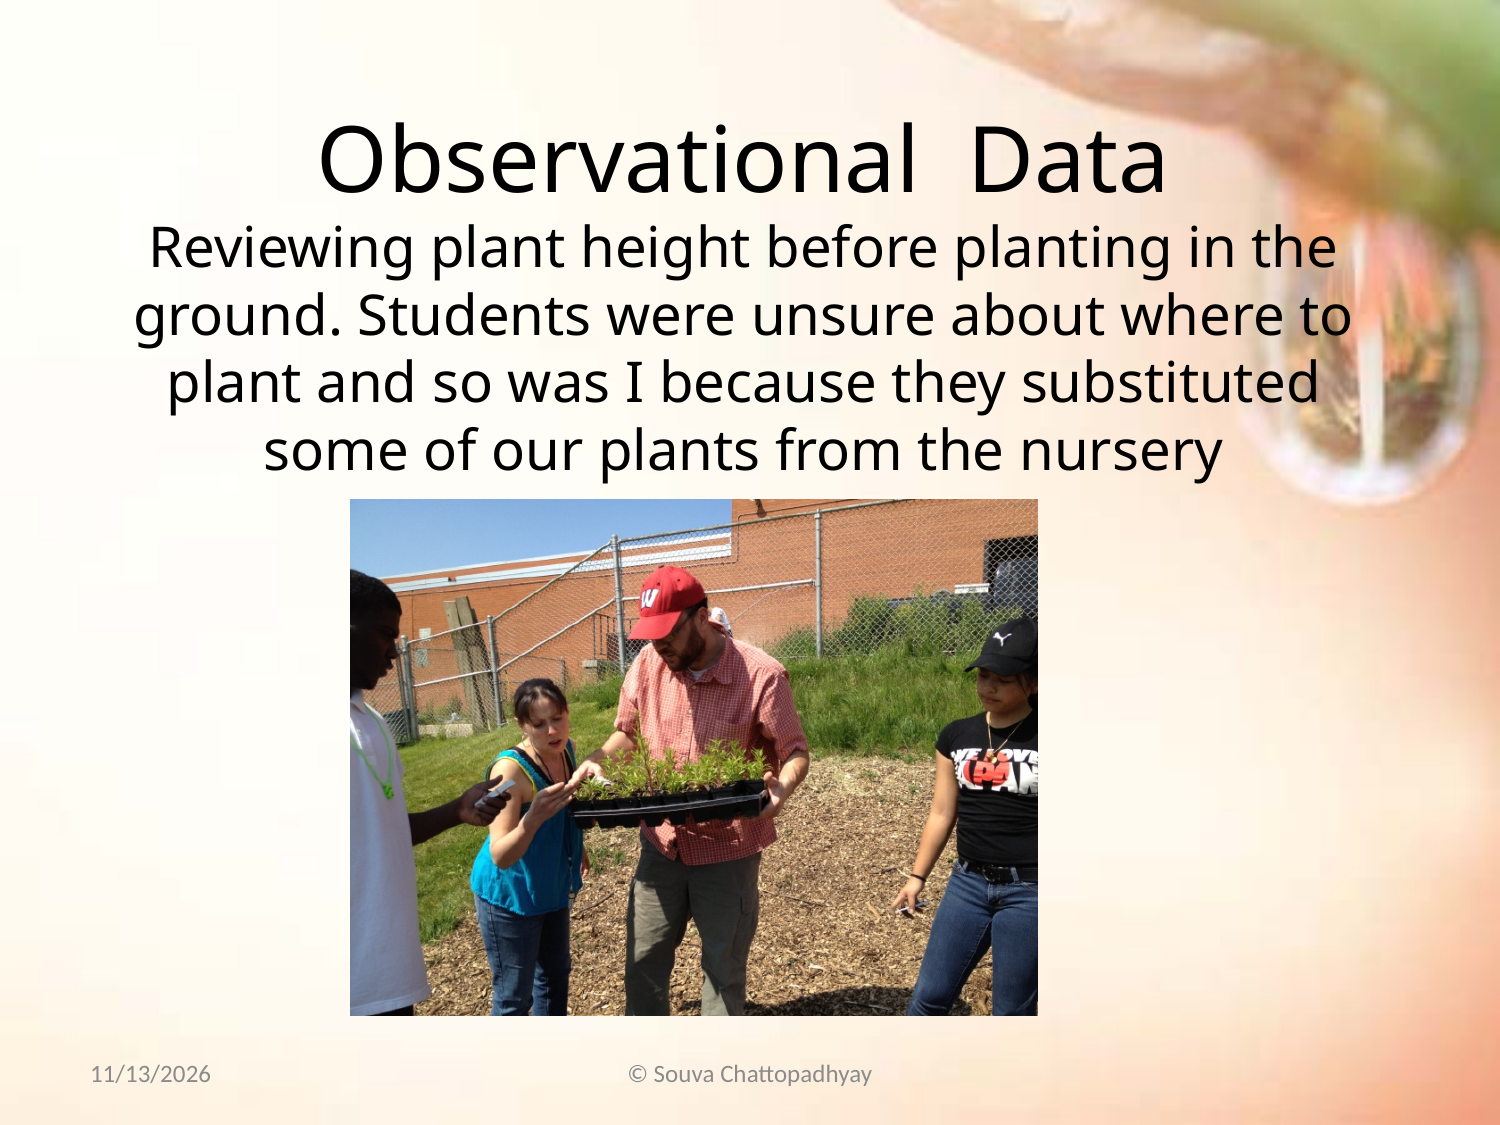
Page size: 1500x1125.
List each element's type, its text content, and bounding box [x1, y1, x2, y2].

footer © Souva Chattopadhyay [512, 1042, 988, 1103]
picture [0, 0, 1500, 1125]
title Observational Data Reviewing plant height before planting in the ground. Students were unsure about where to plant and so was I because they substituted some of our plants from the nursery [75, 45, 1413, 538]
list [349, 499, 1038, 1017]
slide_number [75, 1042, 425, 1103]
